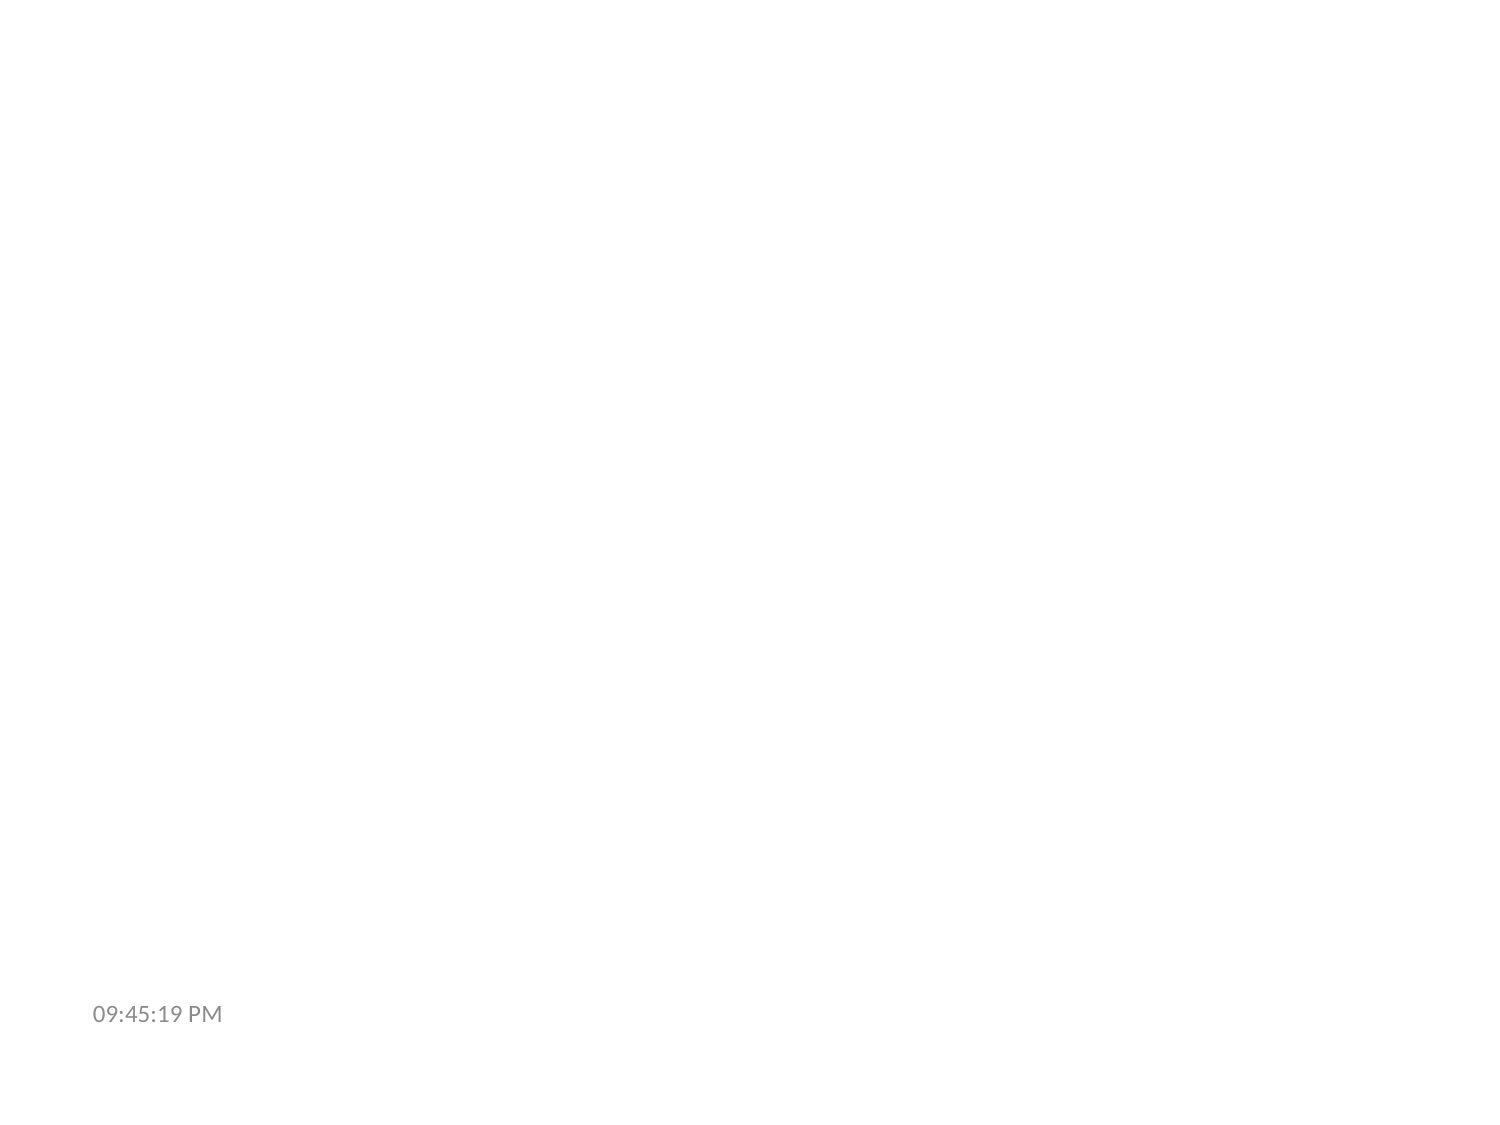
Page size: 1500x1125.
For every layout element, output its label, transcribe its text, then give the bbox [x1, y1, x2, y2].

text_box 3:35:09 PM [77, 982, 428, 1043]
